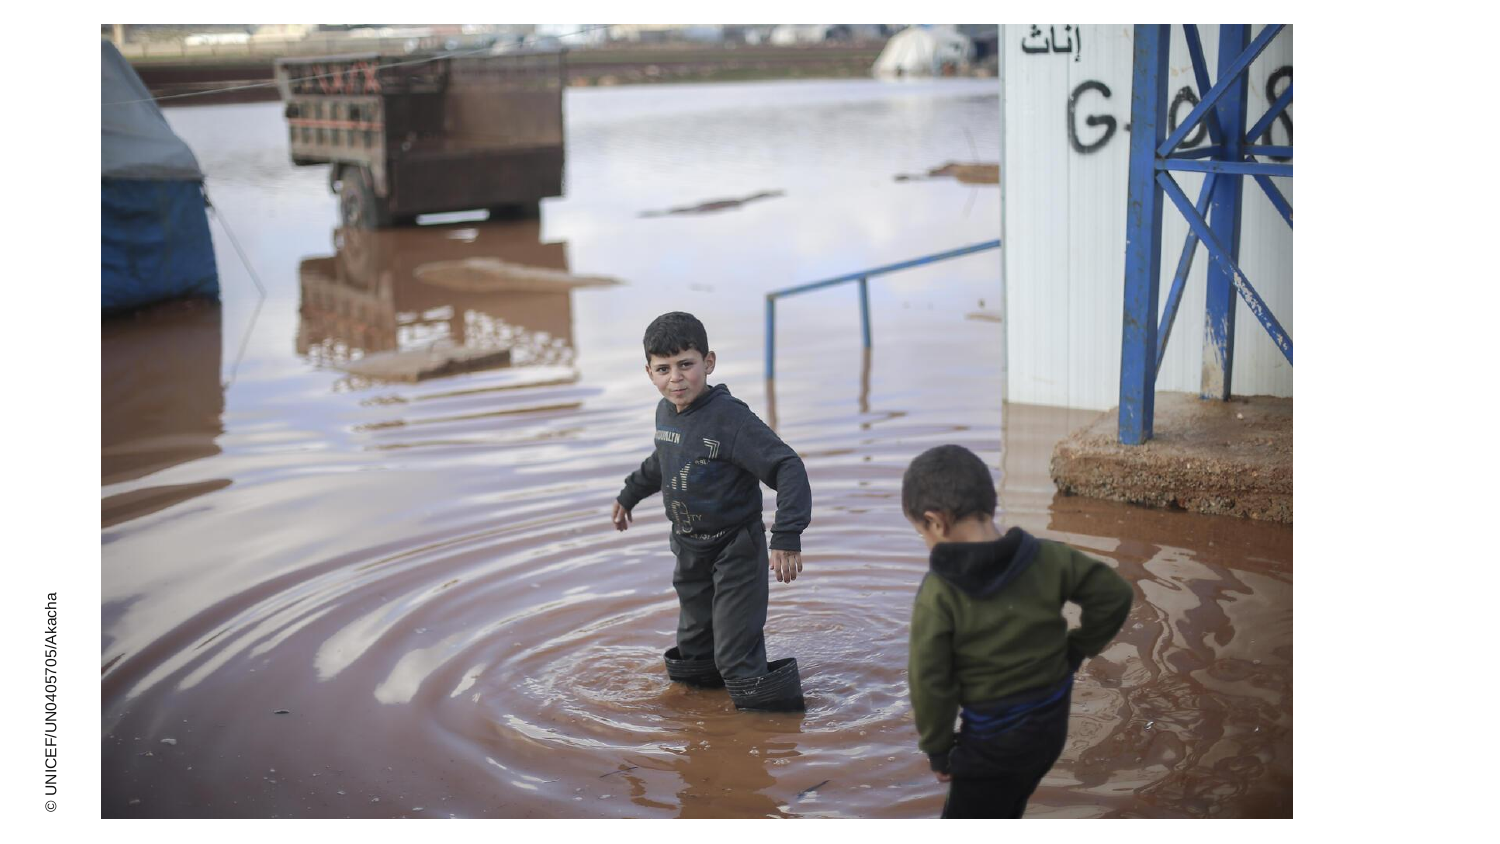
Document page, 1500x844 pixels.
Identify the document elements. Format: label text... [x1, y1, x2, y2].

picture [101, 24, 1293, 819]
subtitle © UNICEF/UN0405705/Akacha [27, 577, 77, 828]
